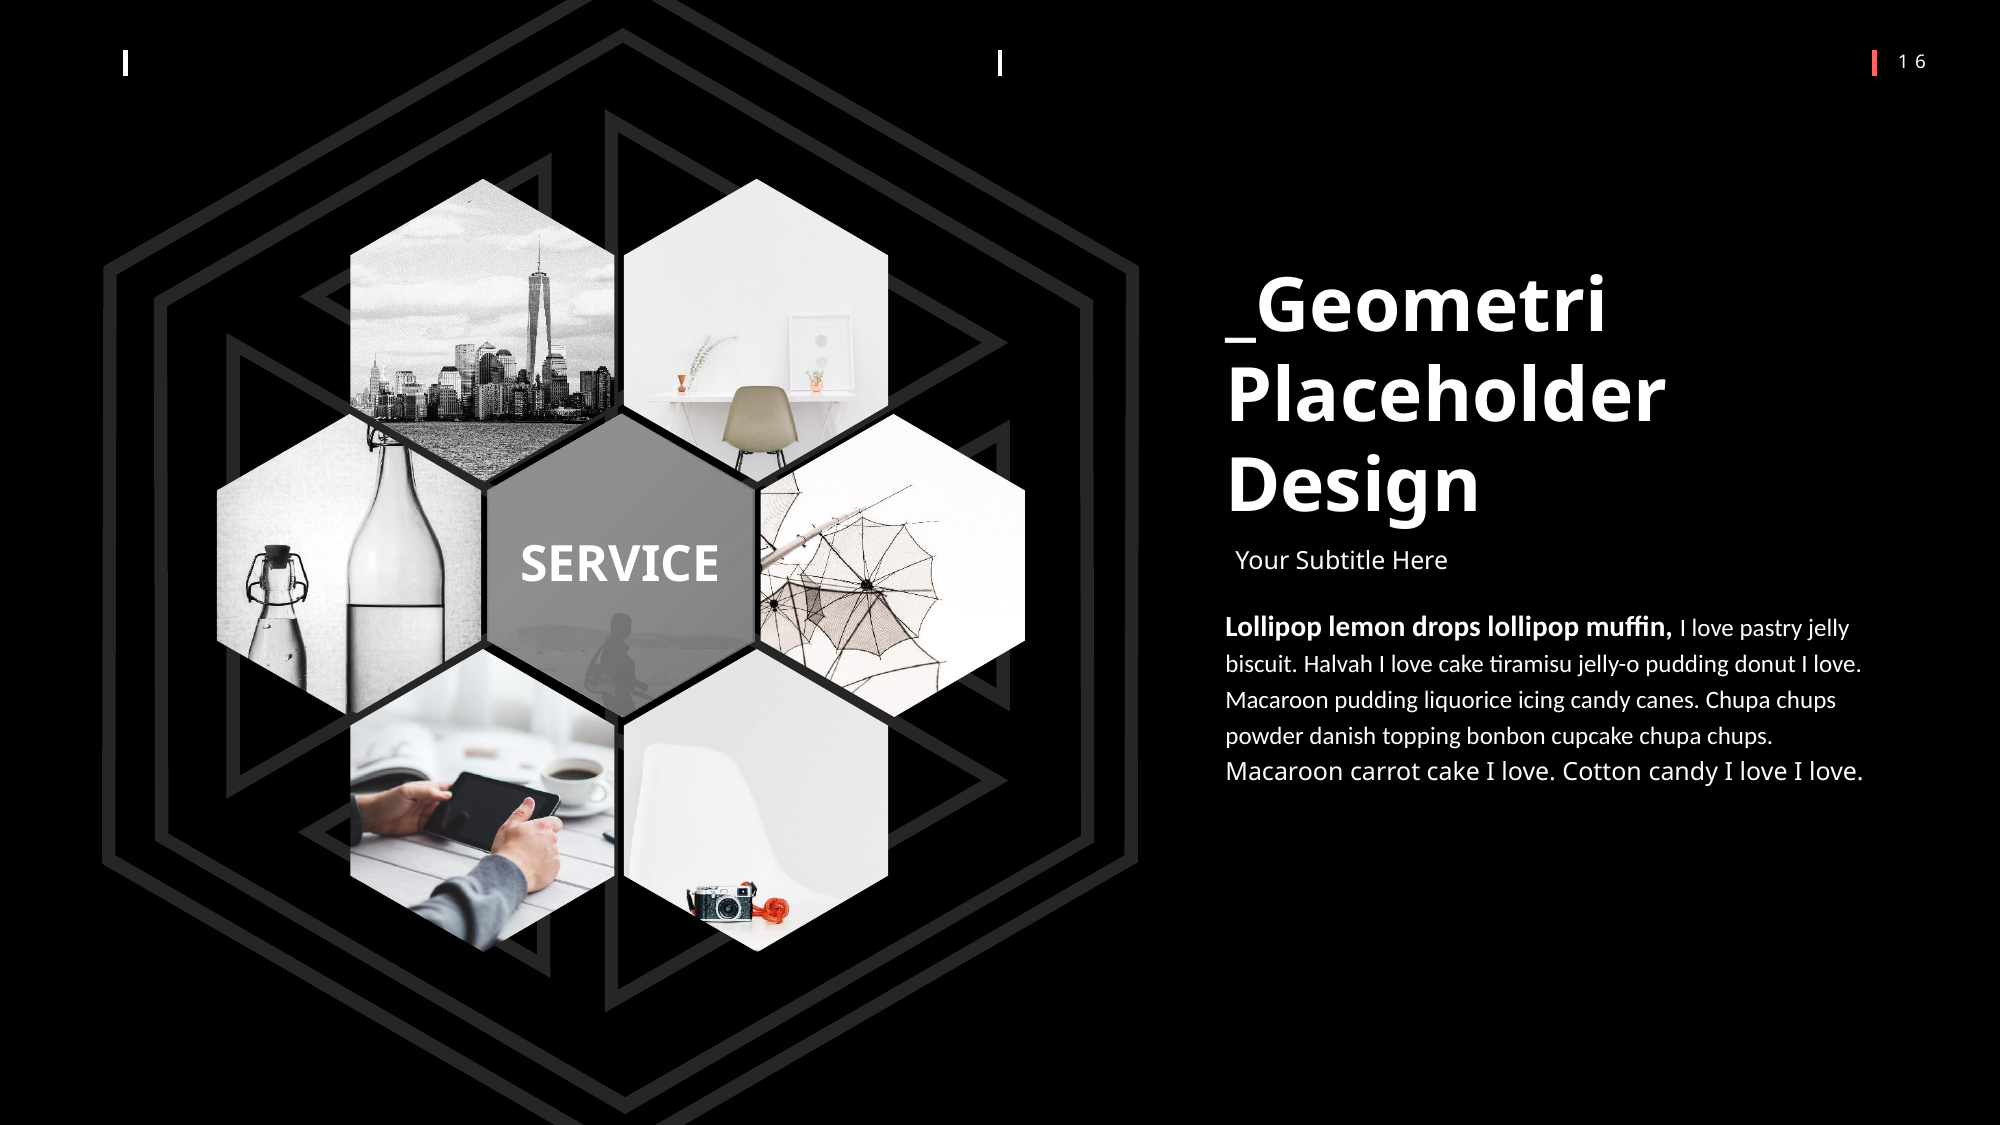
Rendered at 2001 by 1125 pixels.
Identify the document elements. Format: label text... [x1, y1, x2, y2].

text_box Lollipop lemon drops lollipop muffin, I love pastry jelly biscuit. Halvah I love cake tiramisu jelly-o pudding donut I love. Macaroon pudding liquorice icing candy canes. Chupa chups powder danish topping bonbon cupcake chupa chups. Macaroon carrot cake I love. Cotton candy I love I love. [1210, 592, 1890, 793]
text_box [101, 0, 1140, 1125]
text_box _Geometri Placeholder Design [1210, 248, 1921, 534]
picture [216, 178, 1025, 953]
text_box Your Subtitle Here [1220, 536, 1464, 582]
